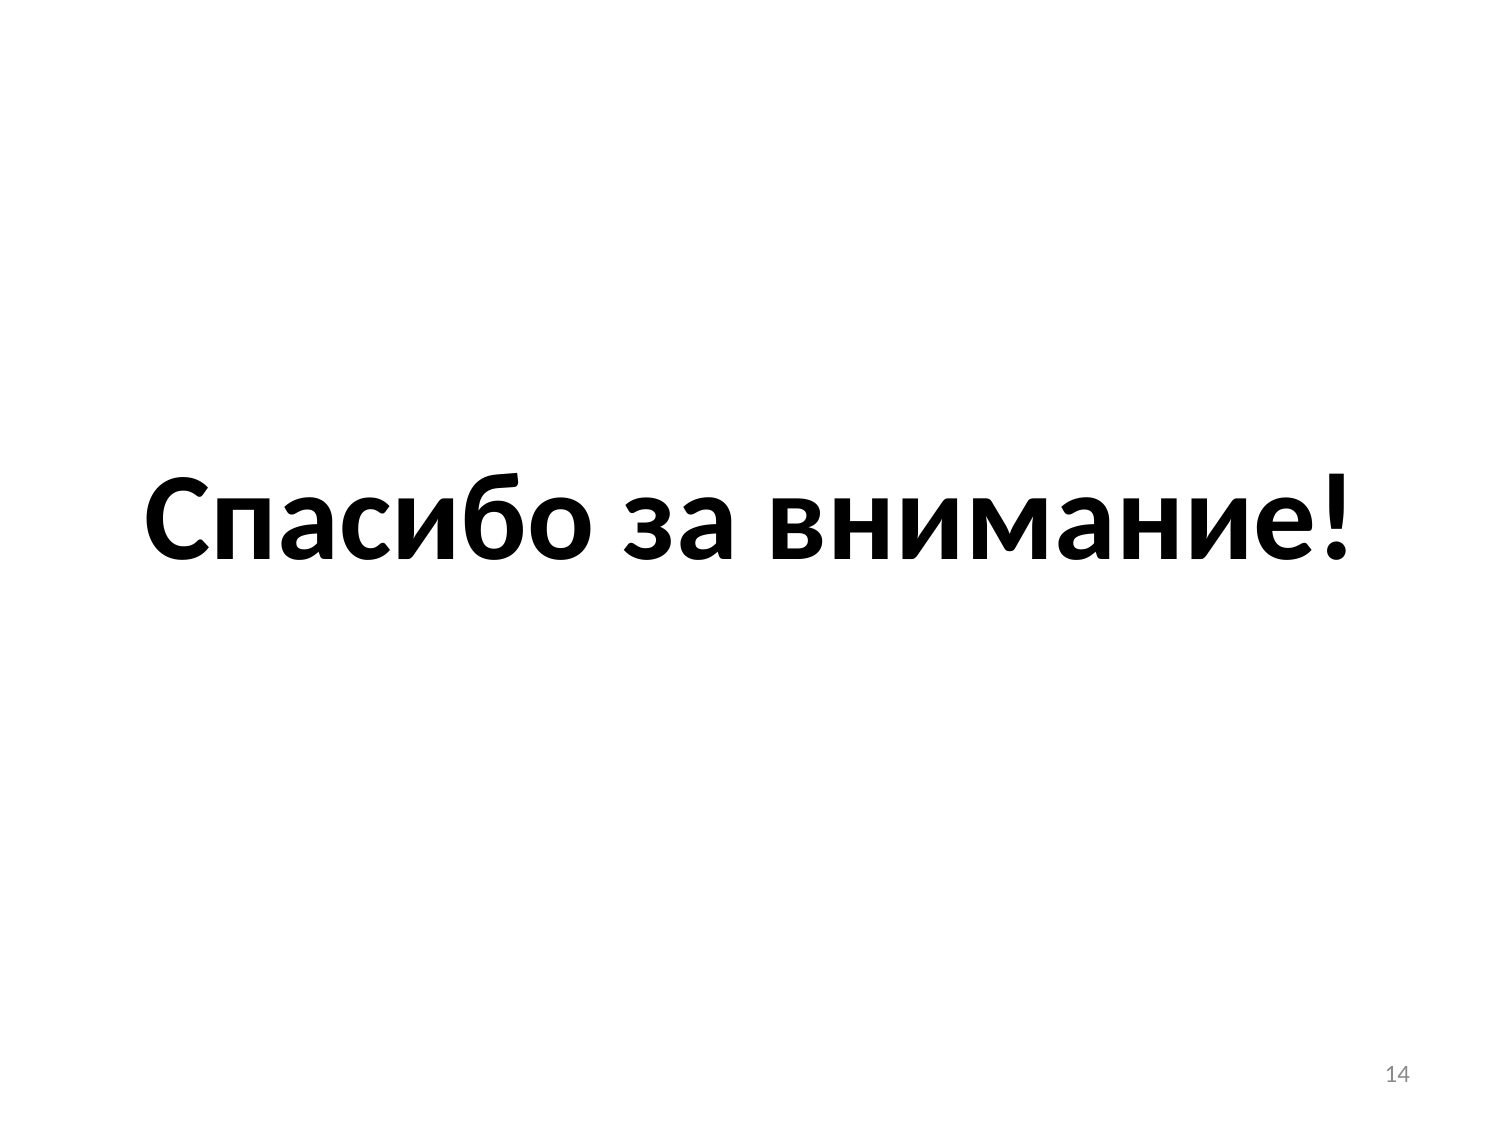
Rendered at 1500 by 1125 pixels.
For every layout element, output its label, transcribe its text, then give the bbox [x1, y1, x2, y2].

slide_number 14 [1074, 1042, 1425, 1103]
title Спасибо за внимание! [76, 349, 1427, 669]
